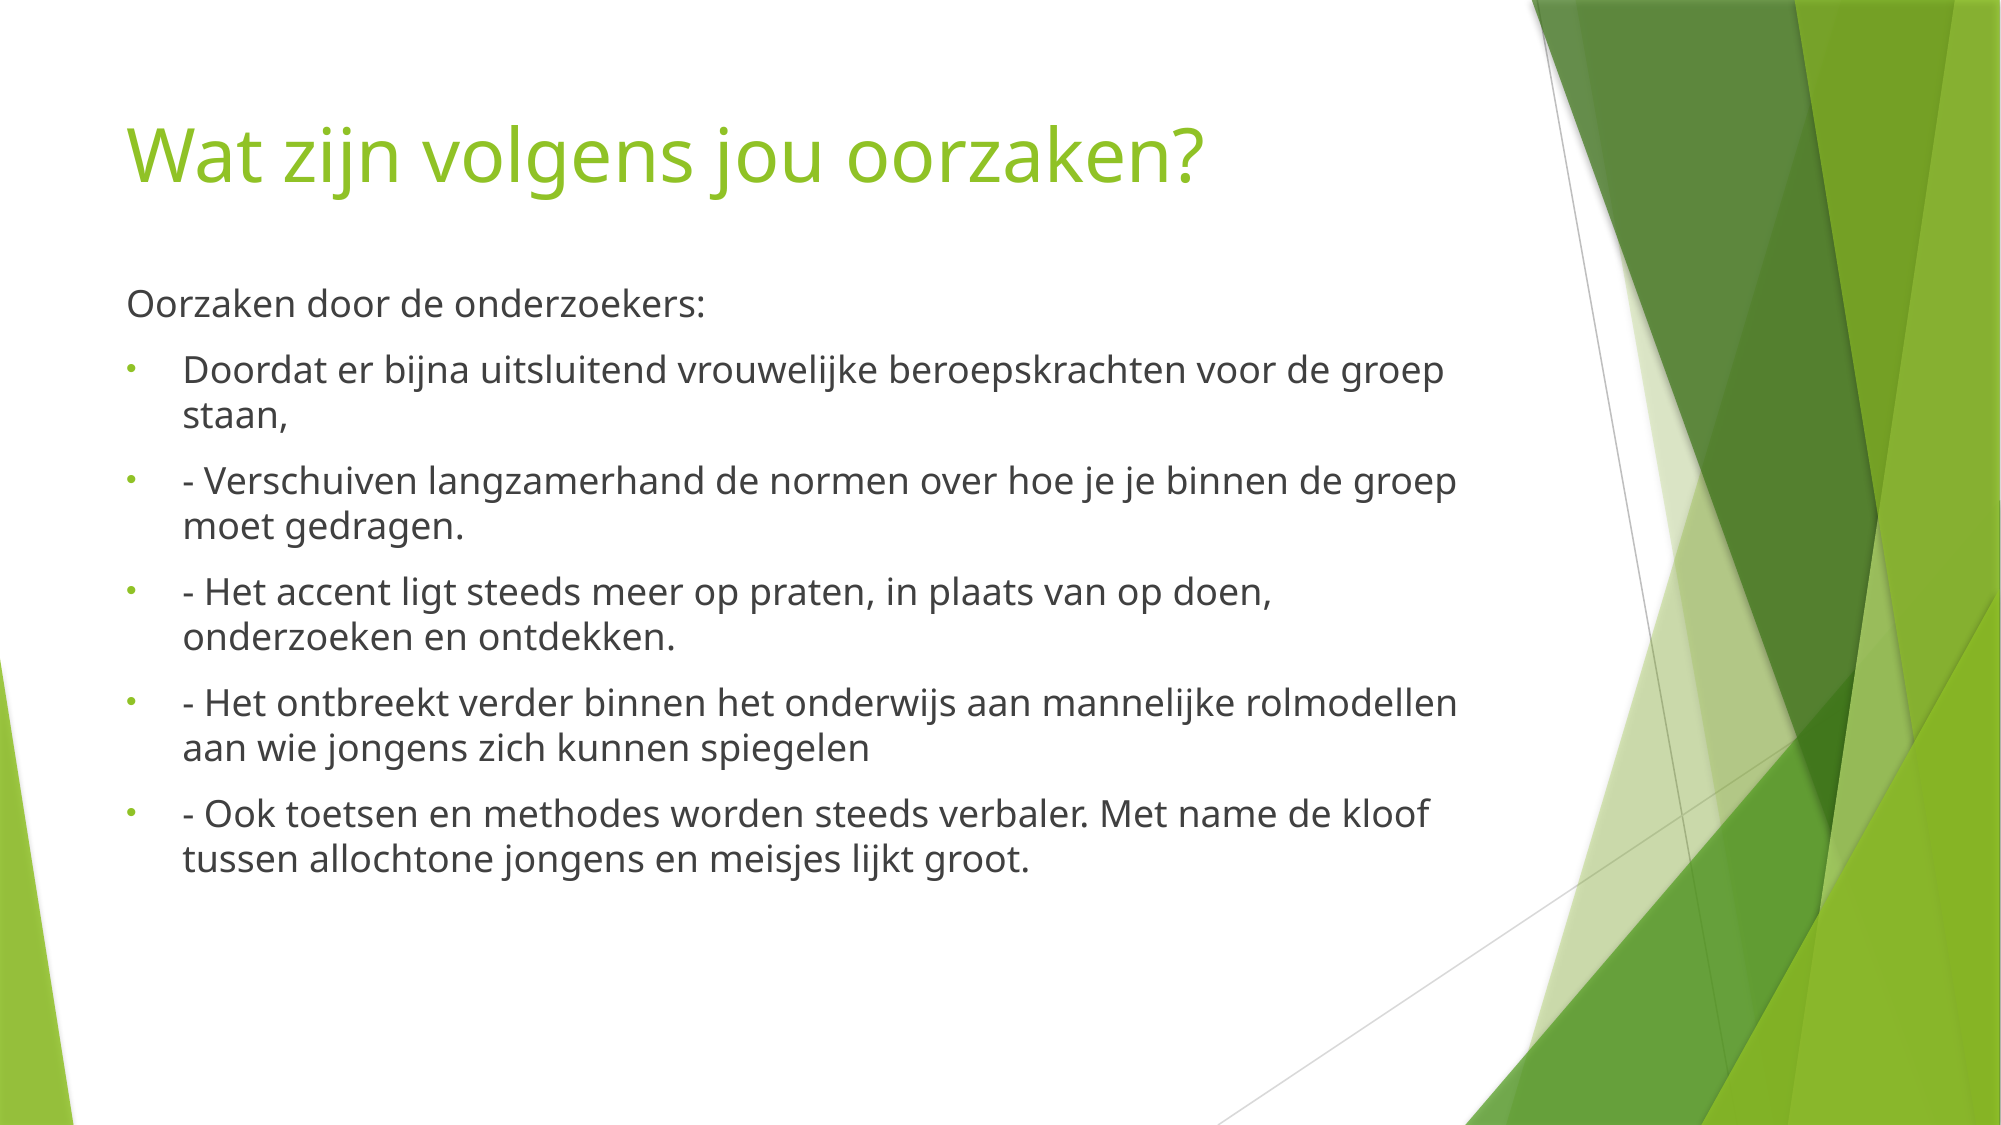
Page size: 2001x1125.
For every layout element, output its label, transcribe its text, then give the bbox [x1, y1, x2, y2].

list Oorzaken door de onderzoekers: Doordat er bijna uitsluitend vrouwelijke beroepskrachten voor de groep staan, - Verschuiven langzamerhand de normen over hoe je je binnen de groep moet gedragen. - Het accent ligt steeds meer op praten, in plaats van op doen, onderzoeken en ontdekken. - Het ontbreekt verder binnen het onderwijs aan mannelijke rolmodellen aan wie jongens zich kunnen spiegelen - Ook toetsen en methodes worden steeds verbaler. Met name de kloof tussen allochtone jongens en meisjes lijkt groot. [111, 272, 1522, 910]
title Wat zijn volgens jou oorzaken? [111, 99, 1522, 272]
